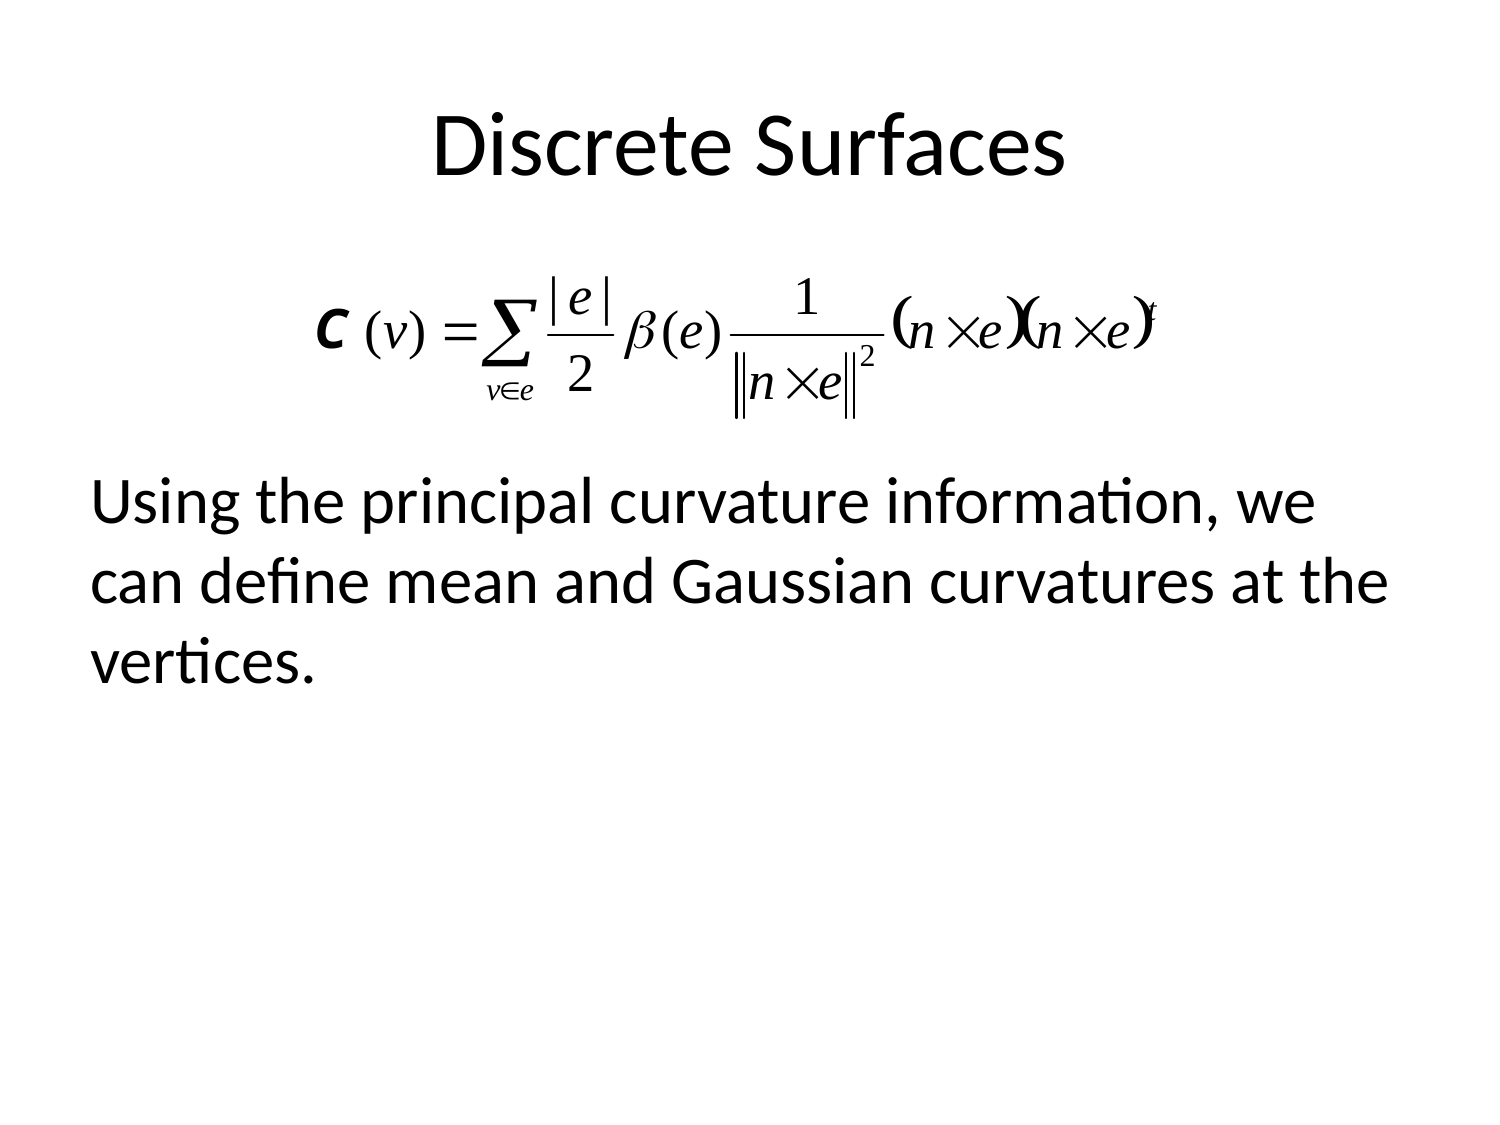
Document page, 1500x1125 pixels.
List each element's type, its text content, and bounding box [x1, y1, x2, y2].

list Using the principal curvature information, we can define mean and Gaussian curvatures at the vertices. [75, 262, 1425, 1125]
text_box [312, 262, 1176, 431]
title Discrete Surfaces [75, 45, 1425, 233]
